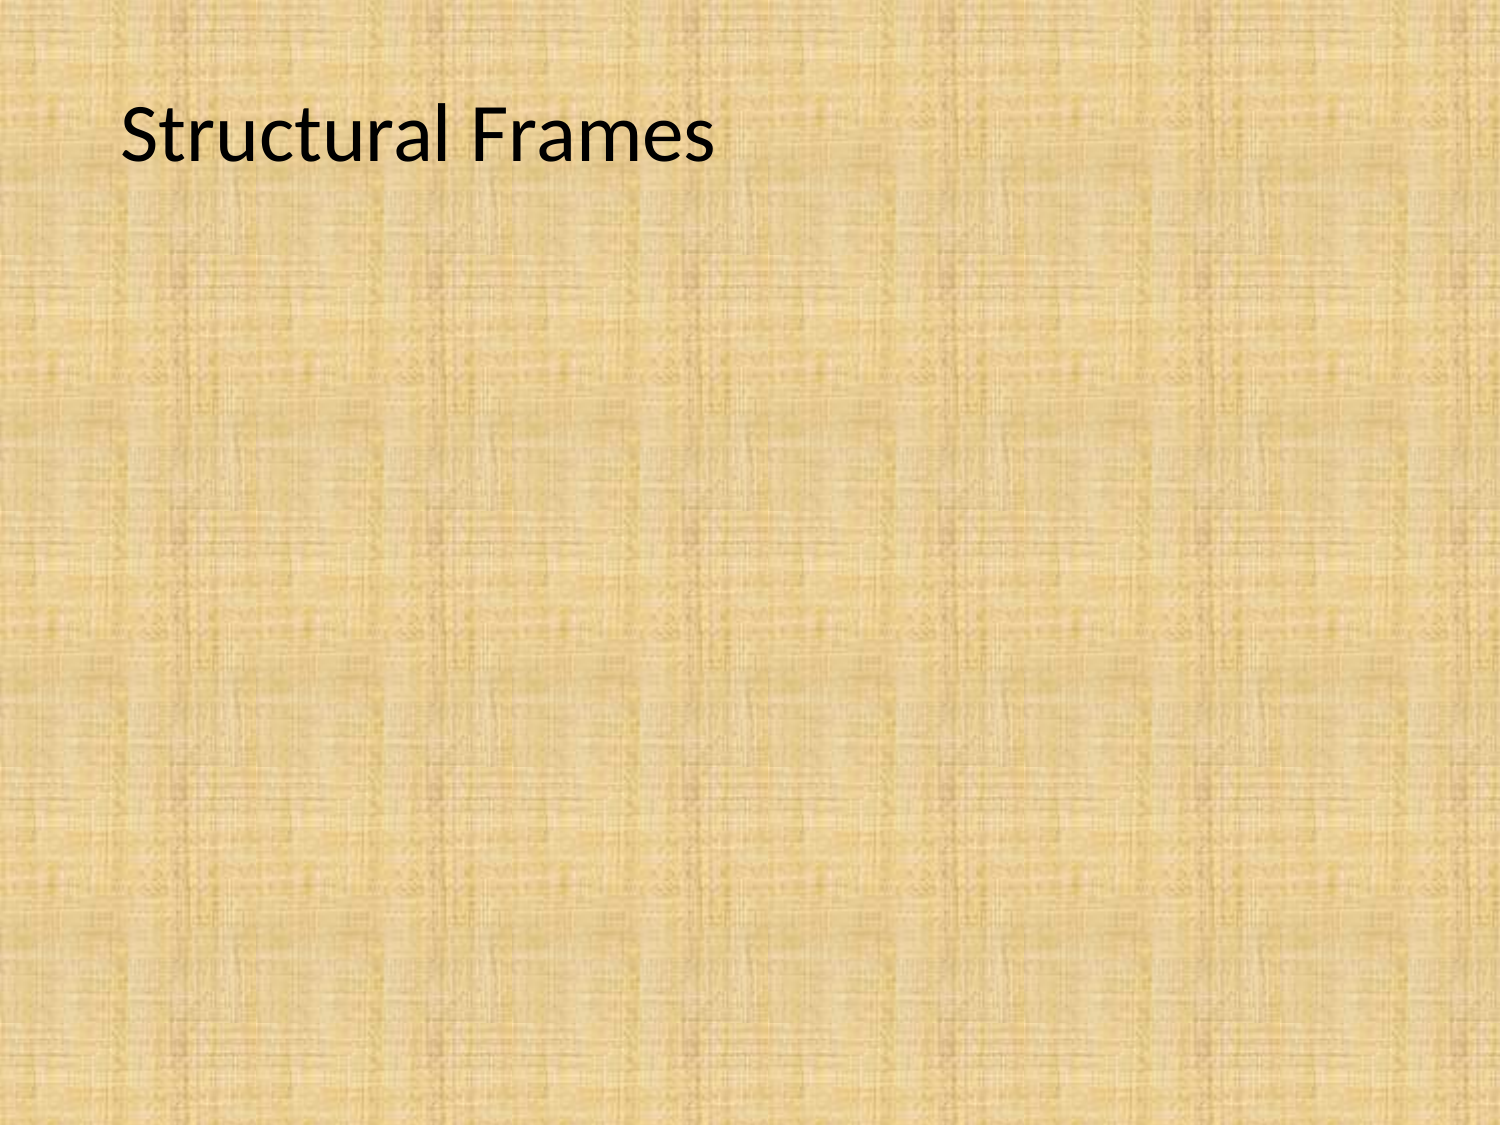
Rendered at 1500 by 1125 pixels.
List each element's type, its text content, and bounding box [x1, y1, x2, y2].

picture [0, 0, 1500, 1125]
text_box Structural Frames [105, 70, 1325, 186]
